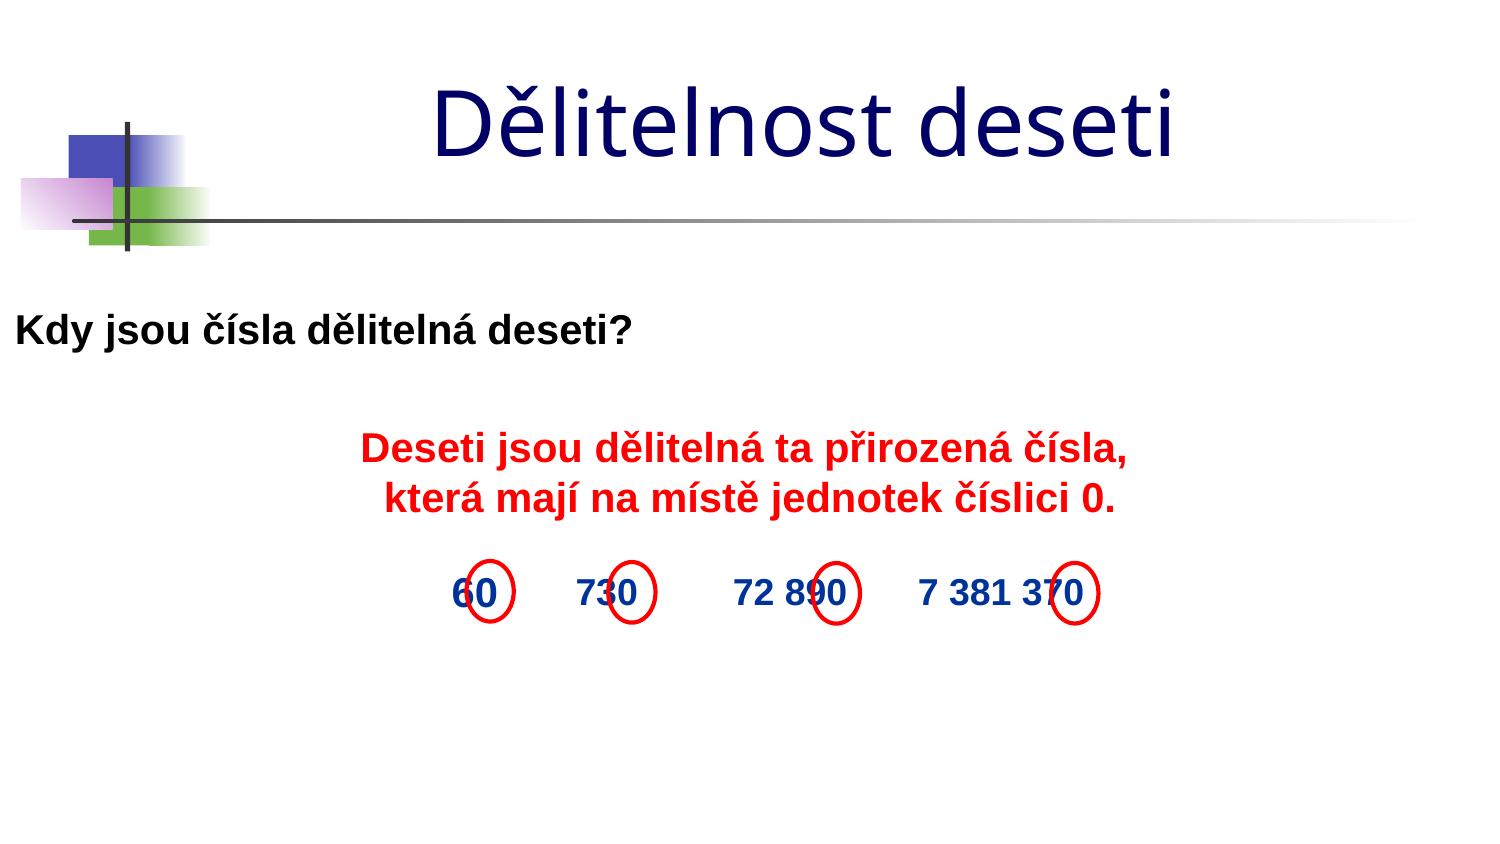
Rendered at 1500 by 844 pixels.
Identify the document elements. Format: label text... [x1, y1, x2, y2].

text_box Deseti jsou dělitelná ta přirozená čísla, která mají na místě jednotek číslici 0. [0, 413, 1500, 529]
text_box 7 381 370 [903, 560, 1100, 621]
text_box [812, 563, 861, 624]
text_box 730 [560, 560, 680, 621]
title Dělitelnost deseti [106, 29, 1500, 210]
text_box 60 [436, 558, 538, 623]
text_box [608, 562, 656, 623]
text_box [466, 560, 514, 622]
text_box Kdy jsou čísla dělitelná deseti? [0, 295, 695, 361]
text_box 72 890 [718, 560, 873, 621]
text_box [1051, 562, 1099, 624]
